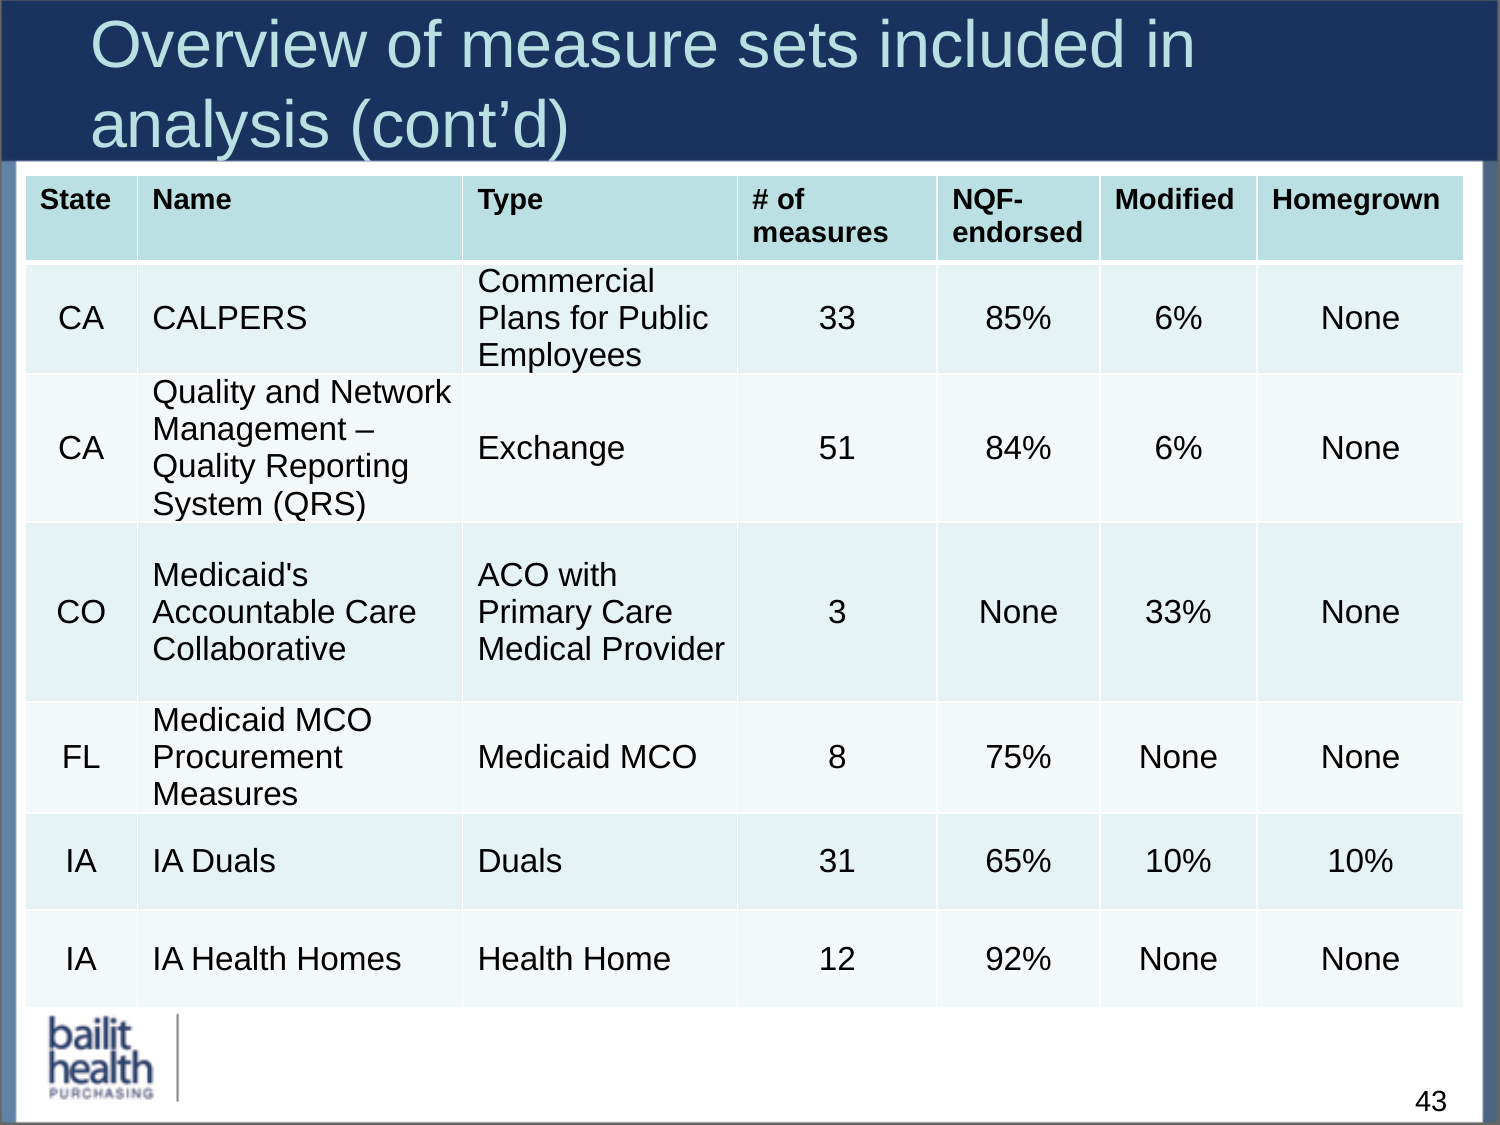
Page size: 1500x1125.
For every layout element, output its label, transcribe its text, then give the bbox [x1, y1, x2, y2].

table_cell None [1258, 703, 1463, 812]
table_cell 6% [1101, 265, 1256, 373]
table_header State [26, 176, 137, 260]
table_cell 3 [738, 523, 936, 701]
table_cell 31 [738, 814, 936, 909]
table_cell 10% [1101, 814, 1256, 909]
table_header Homegrown [1258, 176, 1463, 260]
table_cell IA Duals [138, 814, 462, 909]
table_cell Medicaid's Accountable Care Collaborative [138, 523, 462, 701]
table_cell FL [26, 703, 137, 812]
table_cell 6% [1101, 375, 1256, 521]
table_cell None [1258, 911, 1463, 1007]
table_cell None [1258, 375, 1463, 521]
table_cell None [1258, 523, 1463, 701]
table_cell None [938, 523, 1099, 701]
table_cell 75% [938, 703, 1099, 812]
table_cell 51 [738, 375, 936, 521]
table_cell CALPERS [138, 265, 462, 373]
table_header Name [138, 176, 462, 260]
slide_number 43 [1374, 1074, 1463, 1113]
table_cell None [1101, 911, 1256, 1007]
table_cell Health Home [463, 911, 737, 1007]
table_cell Quality and Network Management – Quality Reporting System (QRS) [138, 375, 462, 521]
table_cell Duals [463, 814, 737, 909]
table_cell 65% [938, 814, 1099, 909]
table_cell IA Health Homes [138, 911, 462, 1007]
table_cell ACO with Primary Care Medical Provider [463, 523, 737, 701]
table_cell 8 [738, 703, 936, 812]
table_cell IA [26, 911, 137, 1007]
table_cell 85% [938, 265, 1099, 373]
table_header NQF-endorsed [938, 176, 1099, 260]
table_header # of measures [738, 176, 936, 260]
table_cell CA [26, 265, 137, 373]
table_cell 92% [938, 911, 1099, 1007]
table_cell None [1101, 703, 1256, 812]
table_cell CA [26, 375, 137, 521]
table_cell None [1258, 265, 1463, 373]
table_cell Exchange [463, 375, 737, 521]
table_cell 33% [1101, 523, 1256, 701]
title Overview of measure sets included in analysis (cont’d) [74, 0, 1426, 175]
table_header Type [463, 176, 737, 260]
table_cell Commercial Plans for Public Employees [463, 265, 737, 373]
table_cell CO [26, 523, 137, 701]
table_cell Medicaid MCO [463, 703, 737, 812]
table_cell Medicaid MCO Procurement Measures [138, 703, 462, 812]
table_header Modified [1101, 176, 1256, 260]
table_cell 33 [738, 265, 936, 373]
table_cell 84% [938, 375, 1099, 521]
picture [0, 0, 1500, 1125]
table_cell 10% [1258, 814, 1463, 909]
table_cell IA [26, 814, 137, 909]
table_cell 12 [738, 911, 936, 1007]
